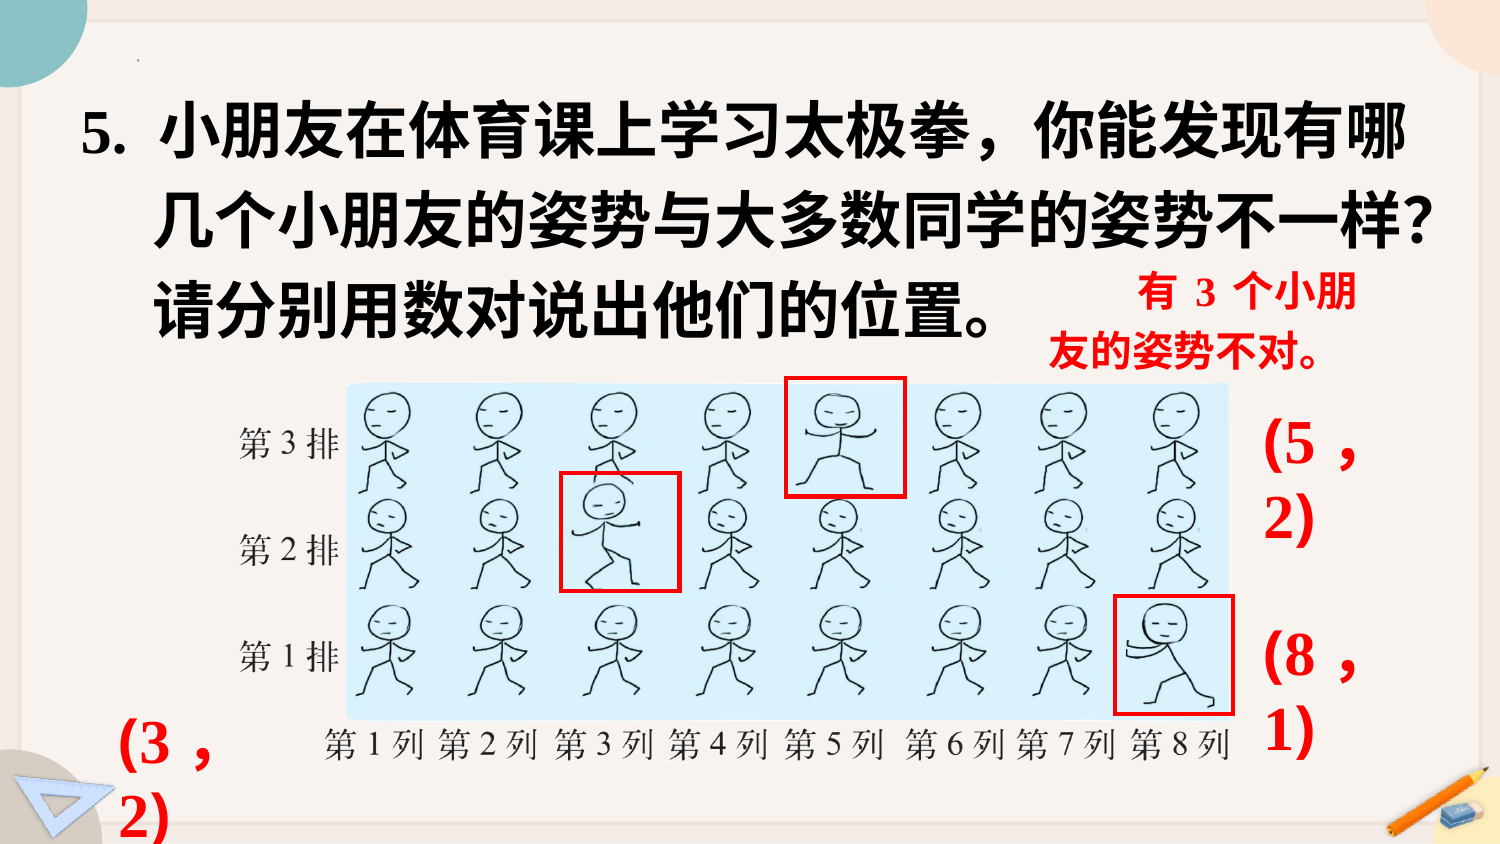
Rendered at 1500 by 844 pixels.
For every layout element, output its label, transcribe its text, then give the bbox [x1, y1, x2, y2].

text_box (5，2) [1249, 393, 1453, 559]
picture [1379, 766, 1499, 838]
picture [14, 737, 103, 840]
text_box (3，2) [103, 693, 308, 844]
text_box 有3个小朋友的姿势不对。 [1033, 247, 1405, 383]
picture [224, 378, 1249, 775]
text_box 5. 小朋友在体育课上学习太极拳，你能发现有哪 几个小朋友的姿势与大多数同学的姿势不一样？ 请分别用数对说出他们的位置。 [65, 69, 1465, 354]
text_box (8，1) [1249, 605, 1453, 771]
